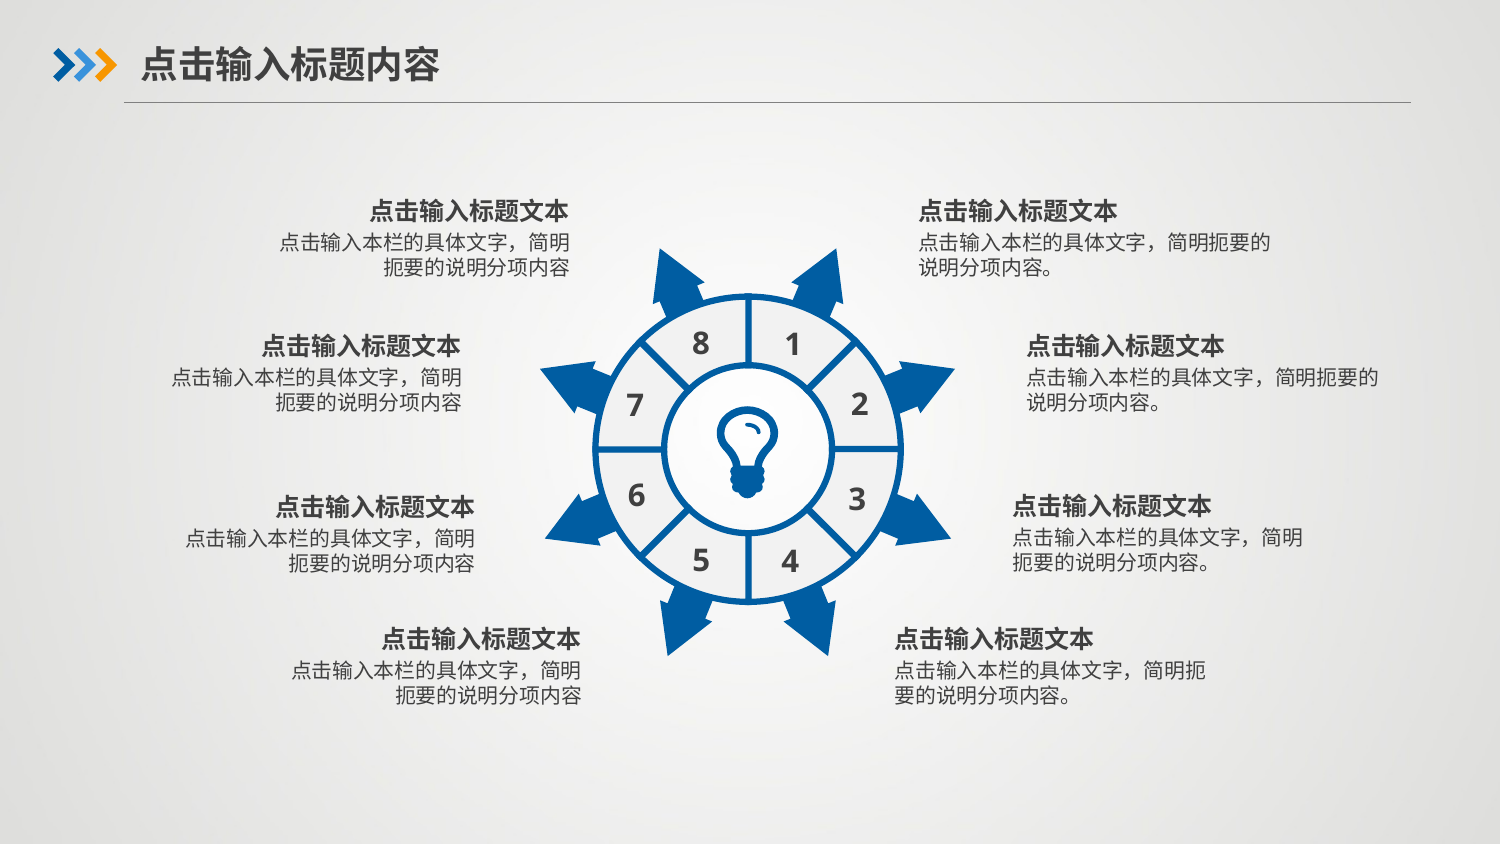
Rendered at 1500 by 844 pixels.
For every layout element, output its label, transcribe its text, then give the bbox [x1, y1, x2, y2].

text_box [640, 508, 749, 655]
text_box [749, 250, 856, 390]
text_box 点击输入标题文本 点击输入本栏的具体文字，简明扼要的说明分项内容。 [879, 613, 1237, 718]
text_box 点击输入标题文本 点击输入本栏的具体文字，简明扼要的说明分项内容 [260, 185, 585, 290]
text_box 点击输入标题文本 点击输入本栏的具体文字，简明扼要的说明分项内容 [152, 320, 477, 425]
text_box 点击输入标题文本 点击输入本栏的具体文字，简明扼要的说明分项内容。 [997, 480, 1328, 585]
picture [0, 0, 1500, 844]
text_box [541, 341, 689, 450]
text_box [546, 450, 689, 557]
text_box 点击输入标题文本 点击输入本栏的具体文字，简明扼要的说明分项内容。 [903, 185, 1294, 290]
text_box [807, 449, 950, 557]
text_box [52, 47, 118, 82]
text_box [640, 250, 749, 390]
text_box 点击输入标题内容 [140, 32, 491, 95]
text_box 点击输入标题文本 点击输入本栏的具体文字，简明扼要的说明分项内容 [165, 481, 491, 585]
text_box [716, 406, 779, 499]
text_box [749, 508, 856, 655]
text_box 点击输入标题文本 点击输入本栏的具体文字，简明扼要的说明分项内容 [264, 613, 597, 718]
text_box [807, 341, 954, 450]
text_box 点击输入标题文本 点击输入本栏的具体文字，简明扼要的说明分项内容。 [1011, 320, 1412, 425]
